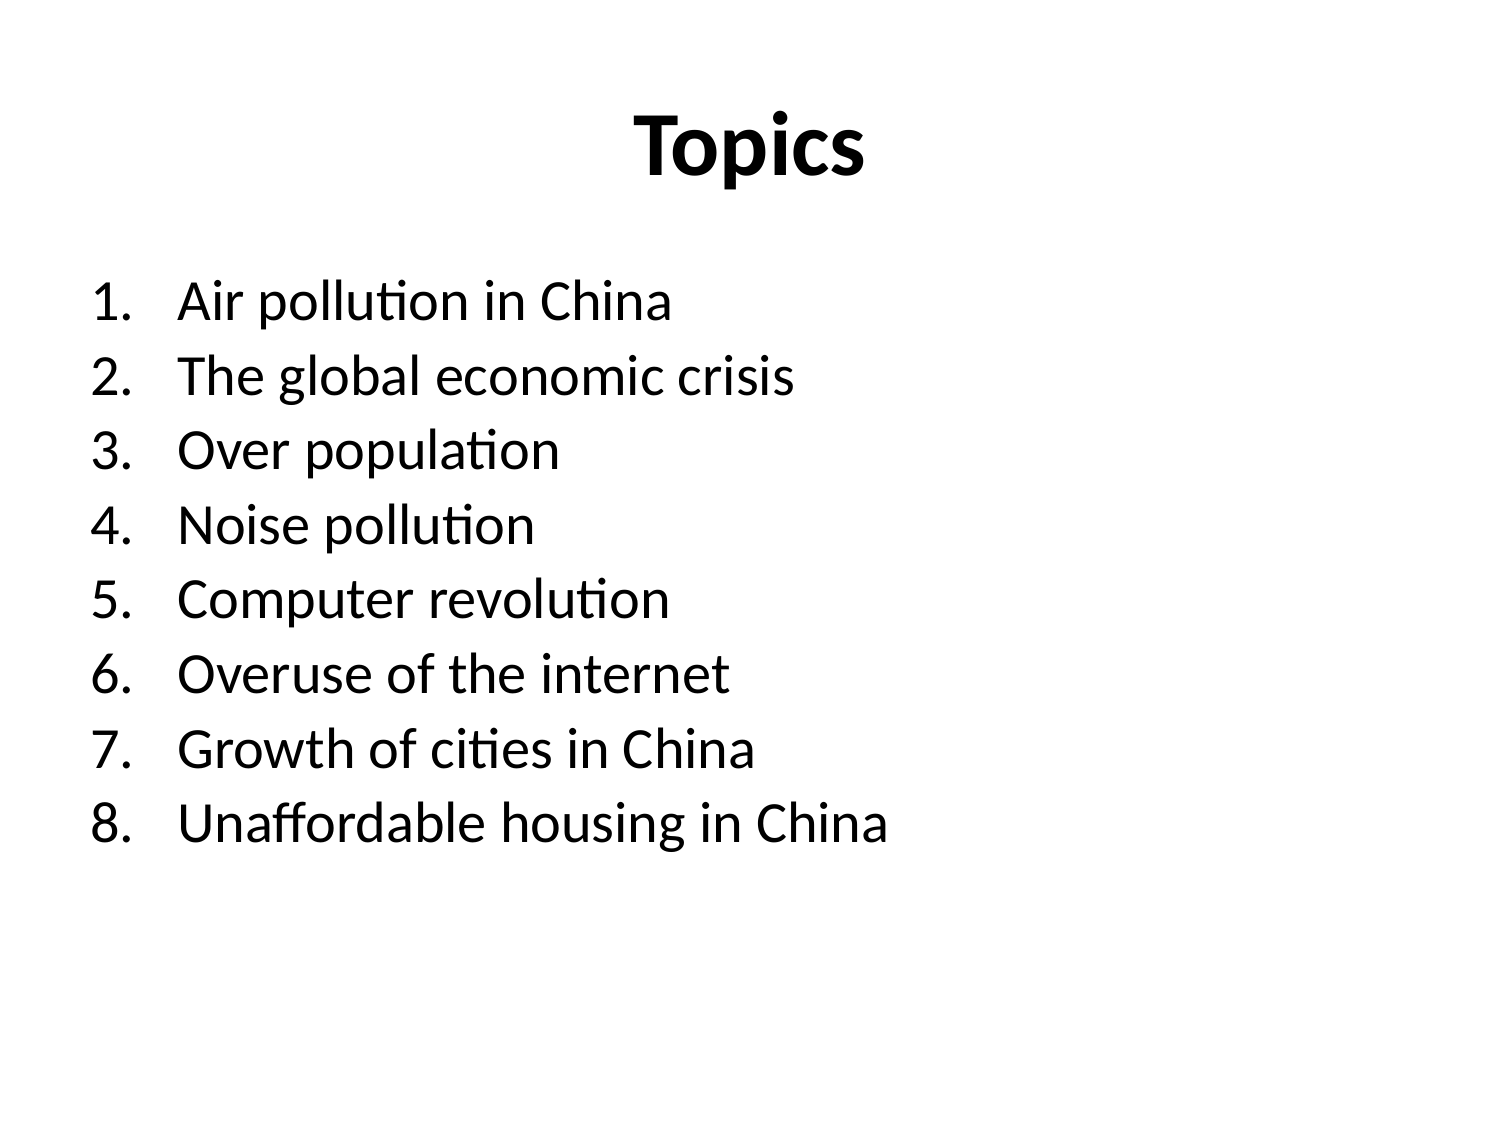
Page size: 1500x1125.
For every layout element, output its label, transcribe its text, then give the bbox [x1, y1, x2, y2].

title Topics [75, 45, 1425, 233]
list Air pollution in China The global economic crisis Over population Noise pollution Computer revolution Overuse of the internet Growth of cities in China Unaffordable housing in China [75, 262, 1425, 1005]
